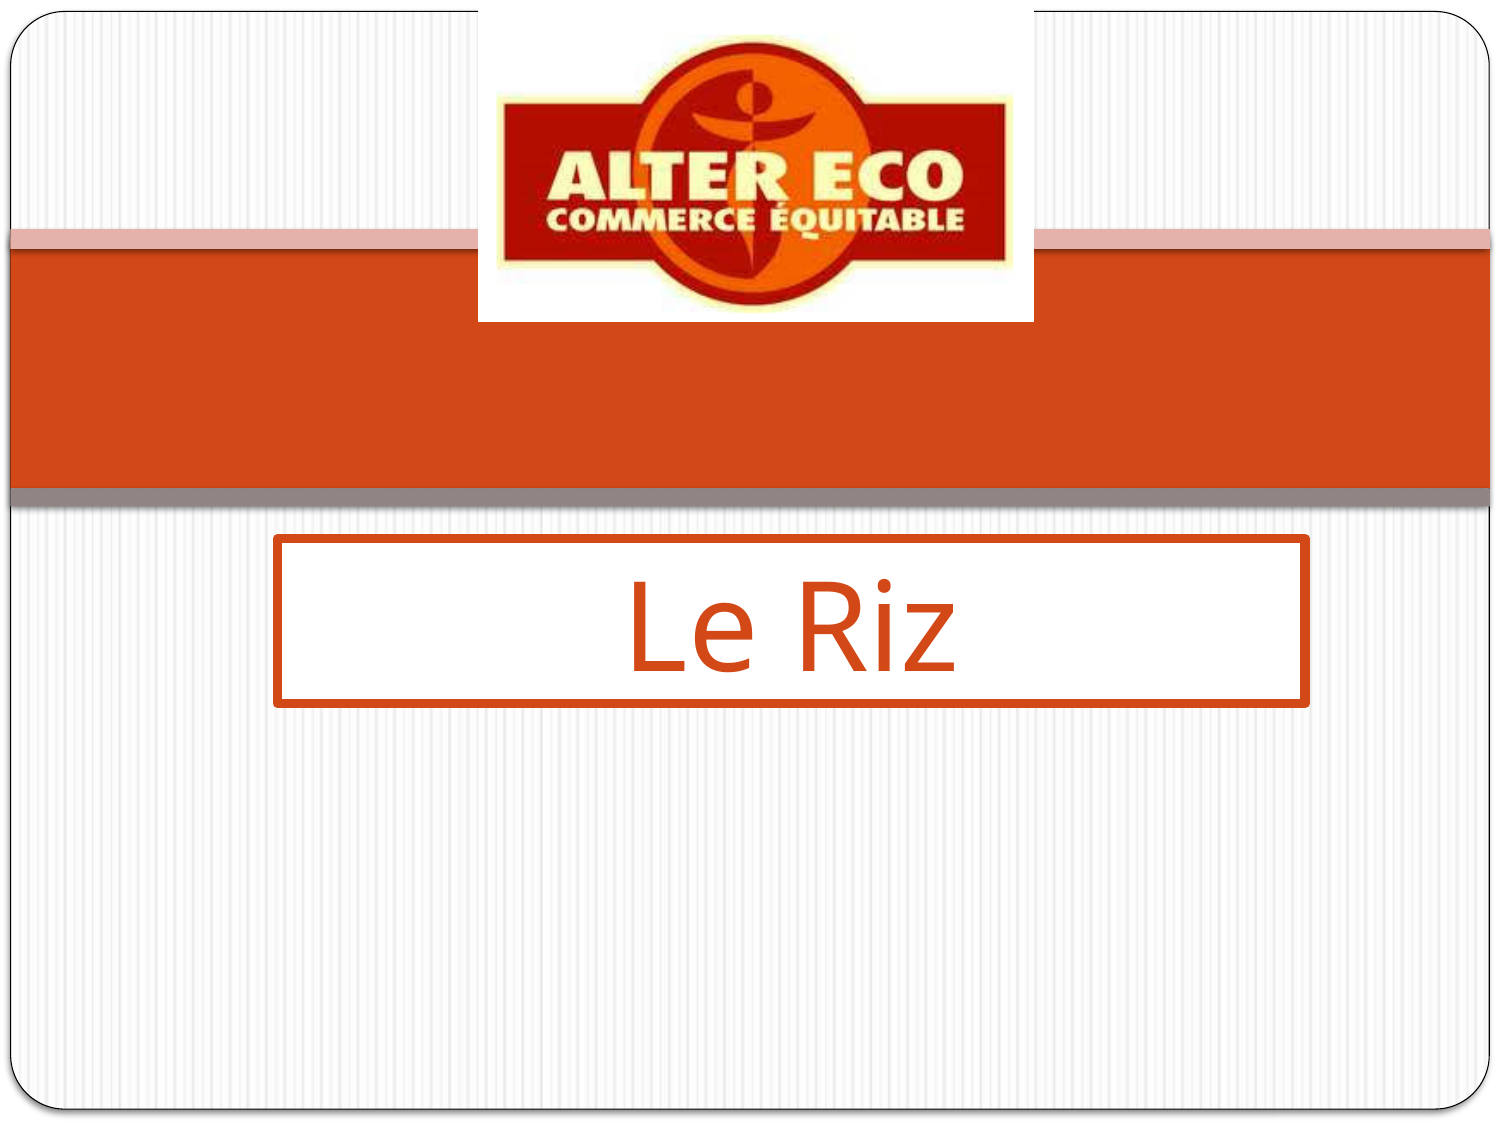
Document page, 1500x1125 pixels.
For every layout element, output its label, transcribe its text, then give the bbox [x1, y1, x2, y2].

text_box Le Riz [277, 538, 1306, 704]
picture [12, 507, 1488, 1108]
picture [12, 0, 1488, 322]
